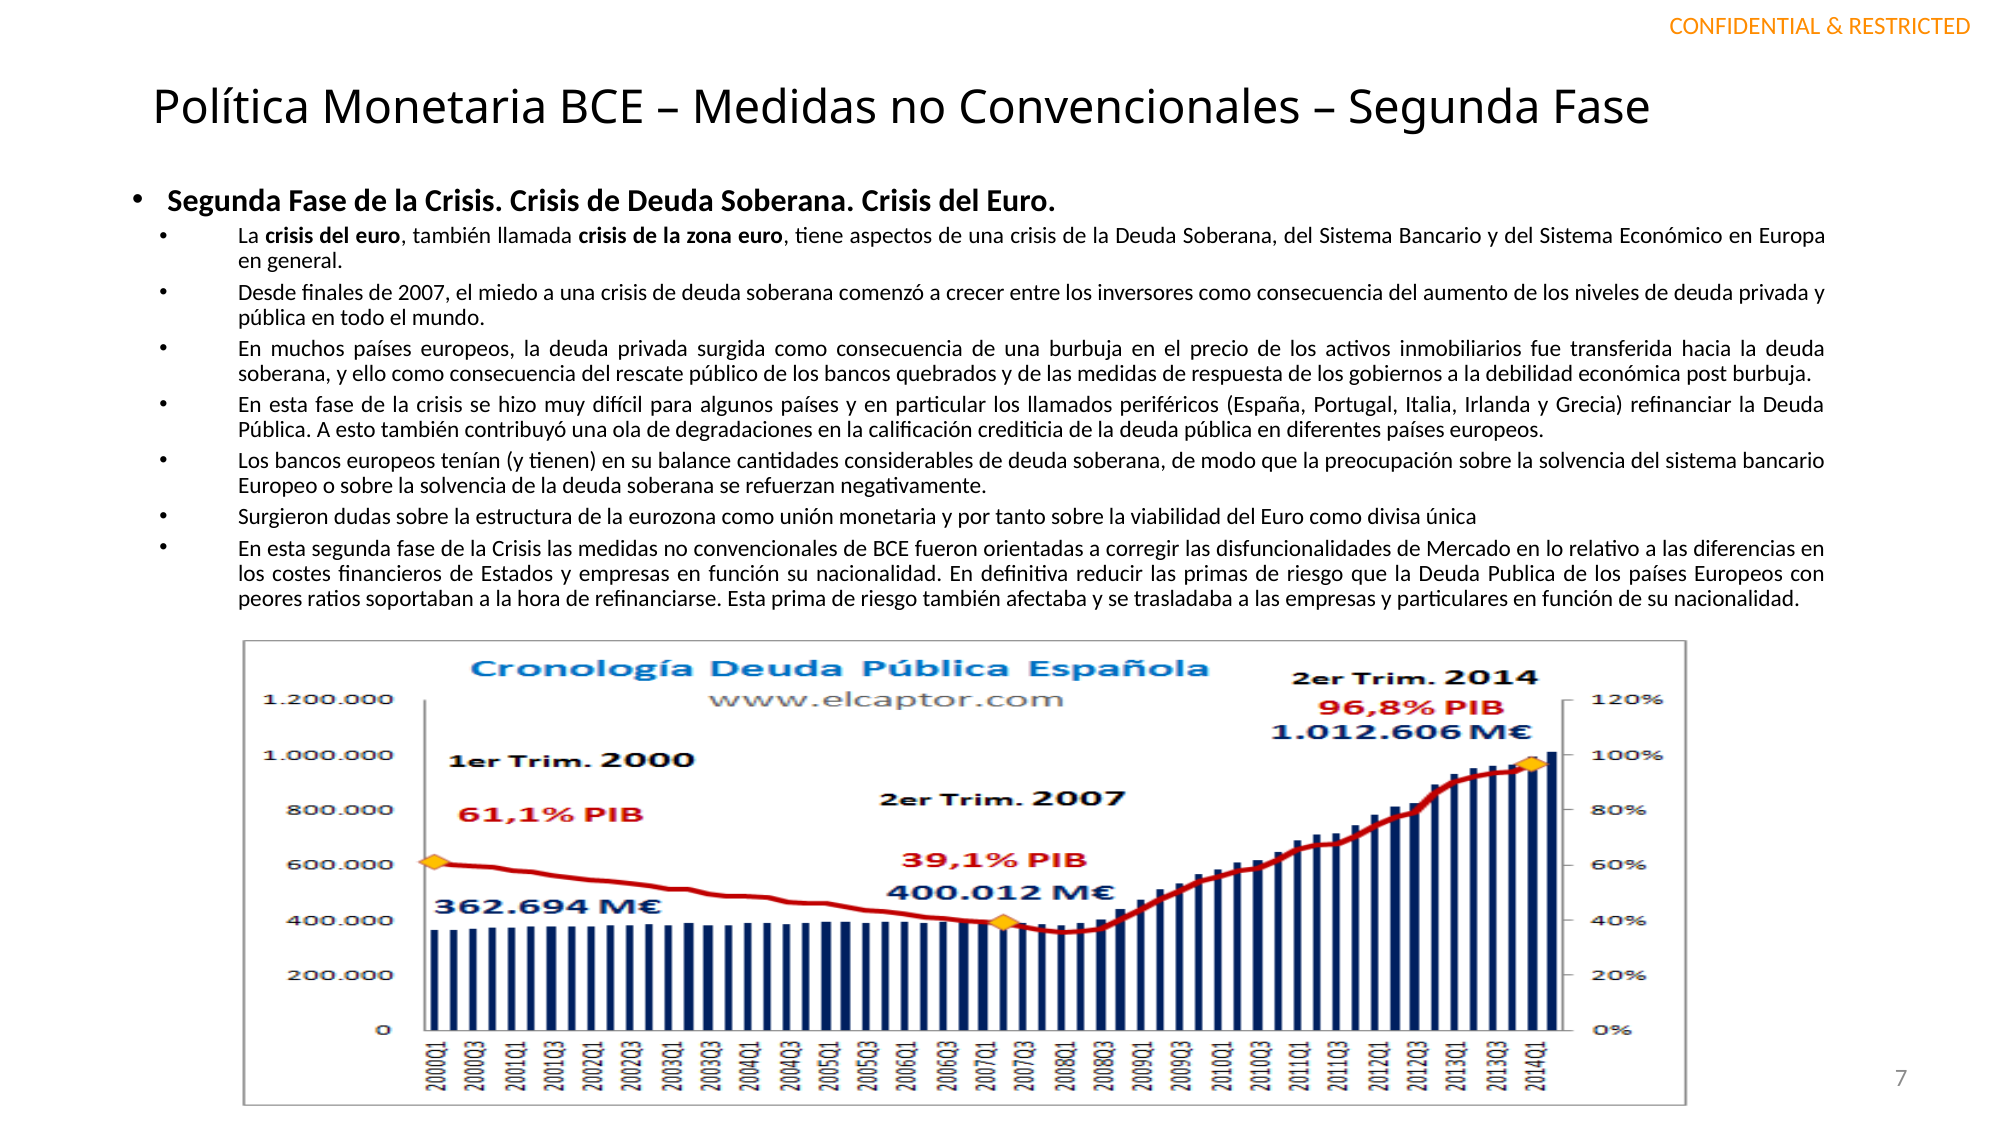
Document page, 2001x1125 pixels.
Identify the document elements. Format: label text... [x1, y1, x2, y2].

footer 7 [1862, 1046, 1940, 1107]
title Política Monetaria BCE – Medidas no Convencionales – Segunda Fase [137, 59, 1863, 157]
picture [241, 639, 1690, 1107]
list Segunda Fase de la Crisis. Crisis de Deuda Soberana. Crisis del Euro. La crisis del euro, también llamada crisis de la zona euro, tiene aspectos de una crisis de la Deuda Soberana, del Sistema Bancario y del Sistema Económico en Europa en general. Desde finales de 2007, el miedo a una crisis de deuda soberana comenzó a crecer entre los inversores como consecuencia del aumento de los niveles de deuda privada y pública en todo el mundo. En muchos países europeos, la deuda privada surgida como consecuencia de una burbuja en el precio de los activos inmobiliarios fue transferida hacia la deuda soberana, y ello como consecuencia del rescate público de los bancos quebrados y de las medidas de respuesta de los gobiernos a la debilidad económica post burbuja. En esta fase de la crisis se hizo muy difícil para algunos países y en particular los llamados periféricos (España, Portugal, Italia, Irlanda y Grecia) refinanciar la Deuda Pública. A esto también contribuyó una ola de degradaciones en la calificación crediticia de la deuda pública en diferentes países europeos. Los bancos europeos tenían (y tienen) en su balance cantidades considerables de deuda soberana, de modo que la preocupación sobre la solvencia del sistema bancario Europeo o sobre la solvencia de la deuda soberana se refuerzan negativamente. Surgieron dudas sobre la estructura de la eurozona como unión monetaria y por tanto sobre la viabilidad del Euro como divisa única​ En esta segunda fase de la Crisis las medidas no convencionales de BCE fueron orientadas a corregir las disfuncionalidades de Mercado en lo relativo a las diferencias en los costes financieros de Estados y empresas en función su nacionalidad. En definitiva reducir las primas de riesgo que la Deuda Publica de los países Europeos con peores ratios soportaban a la hora de refinanciarse. Esta prima de riesgo también afectaba y se trasladaba a las empresas y particulares en función de su nacionalidad. [117, 175, 1842, 668]
